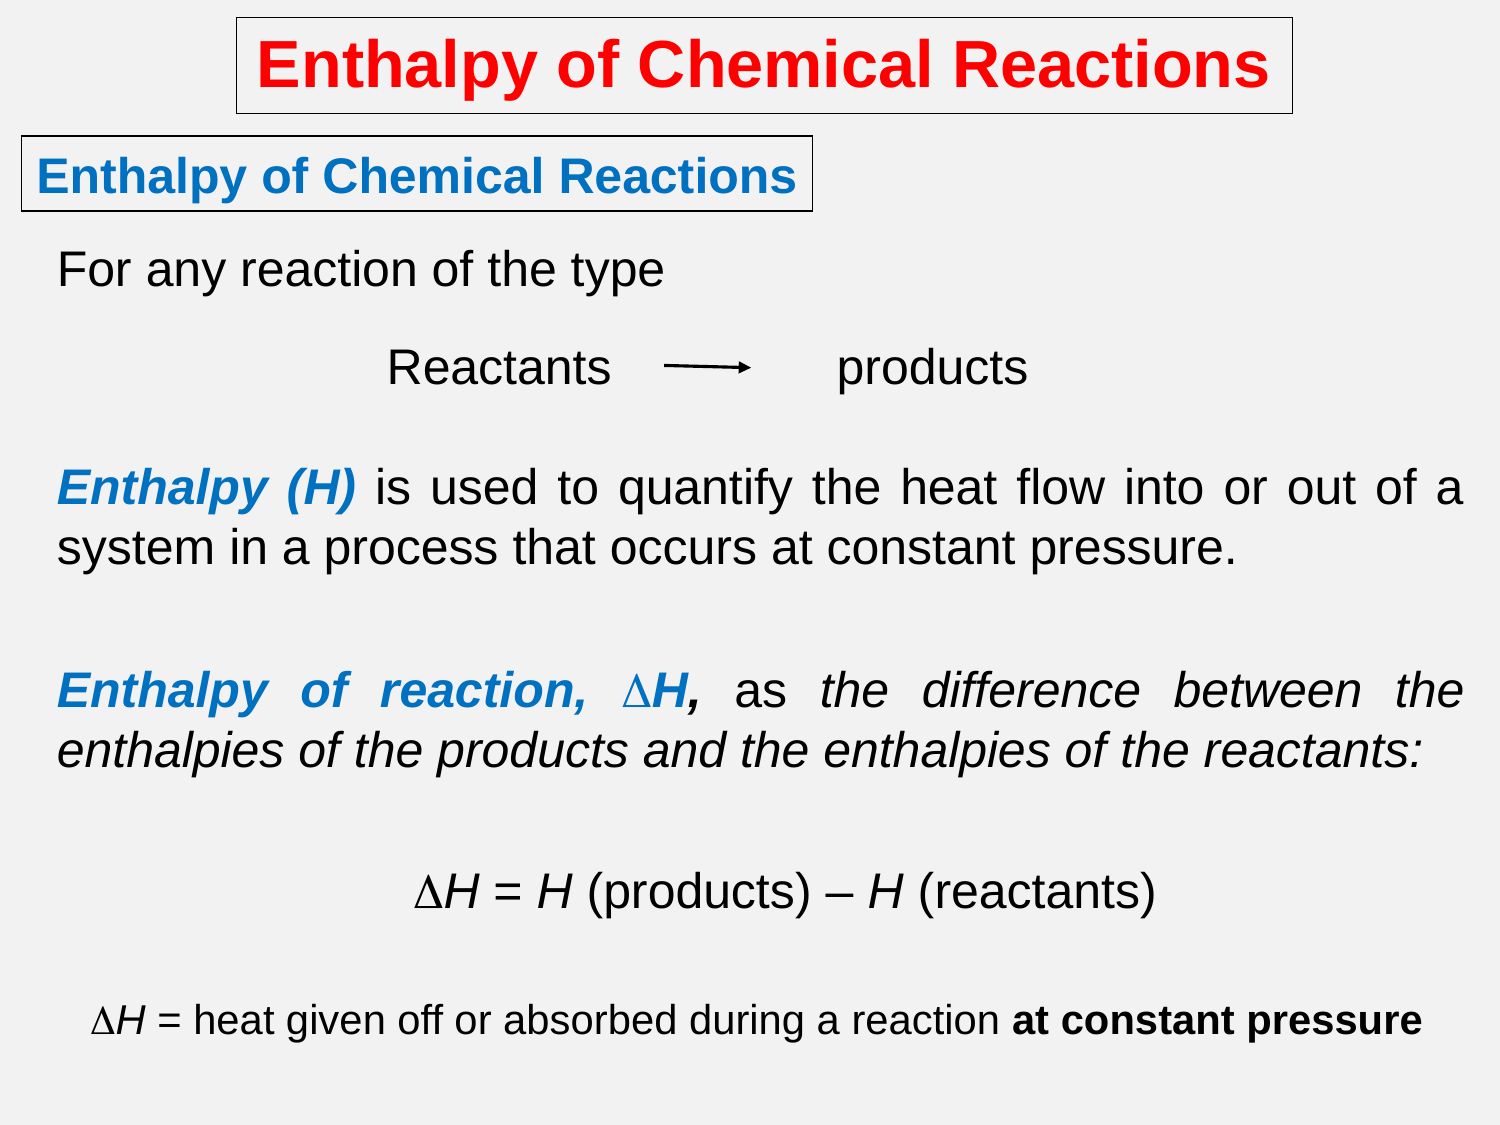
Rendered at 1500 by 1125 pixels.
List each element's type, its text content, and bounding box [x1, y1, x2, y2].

text_box Enthalpy (H) is used to quantify the heat flow into or out of a system in a process that occurs at constant pressure. [42, 447, 1480, 582]
text_box DH = heat given off or absorbed during a reaction at constant pressure [75, 985, 1439, 1051]
title Enthalpy of Chemical Reactions [236, 17, 1293, 114]
text_box DH = H (products) – H (reactants) [398, 851, 1172, 927]
text_box Enthalpy of Chemical Reactions [21, 136, 813, 211]
text_box For any reaction of the type [42, 229, 762, 304]
text_box Reactants products [332, 327, 1083, 403]
text_box Enthalpy of reaction, DH, as the difference between the enthalpies of the products and the enthalpies of the reactants: [42, 649, 1480, 785]
